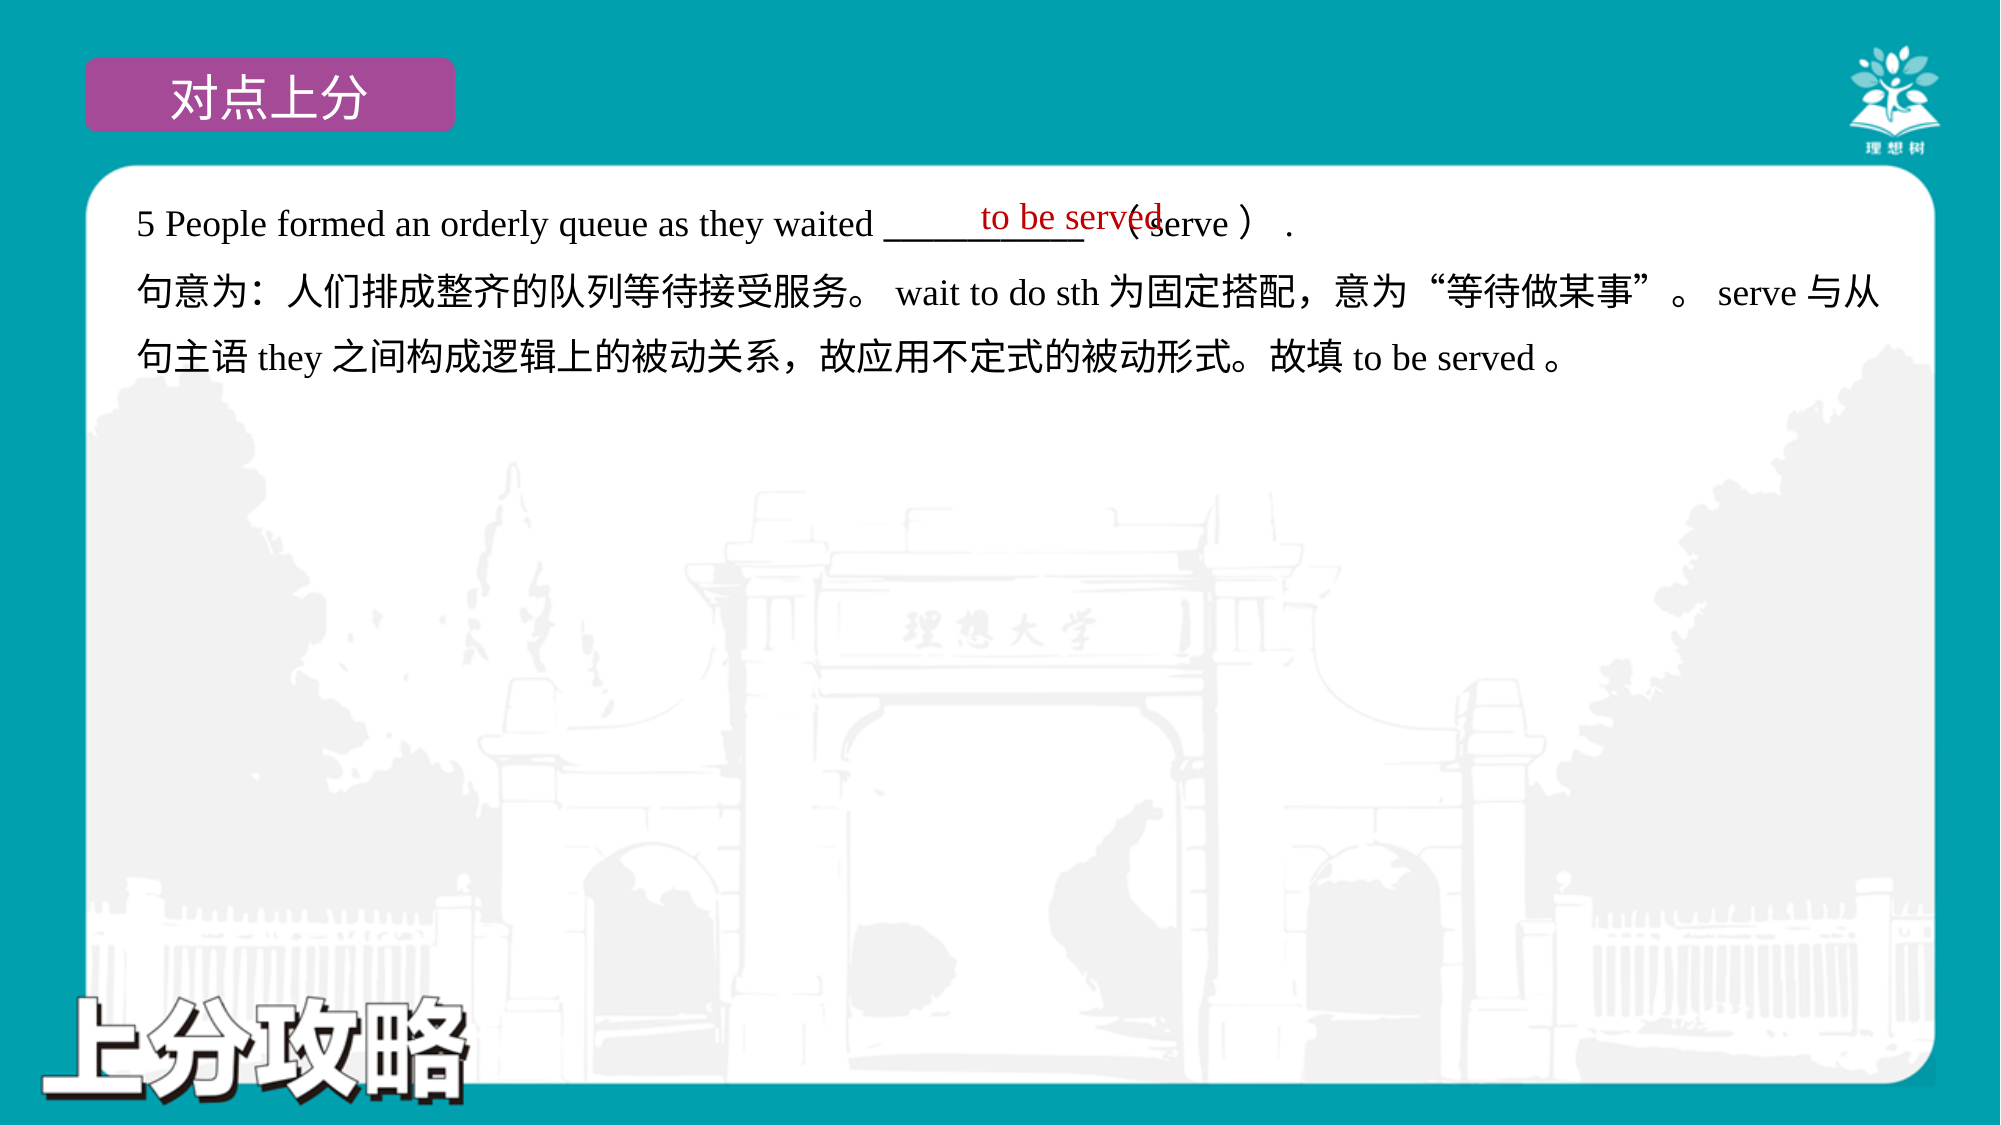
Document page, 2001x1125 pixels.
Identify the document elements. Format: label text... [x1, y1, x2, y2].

text_box 5 People formed an orderly queue as they waited ____________ （serve）. [136, 176, 1865, 237]
text_box to be served [958, 170, 1186, 230]
picture [0, 0, 2000, 1125]
text_box 句意为：人们排成整齐的队列等待接受服务。wait to do sth为固定搭配，意为“等待做某事”。serve与从 句主语they之间构成逻辑上的被动关系，故应用不定式的被动形式。故填to be served。 [136, 244, 1865, 371]
